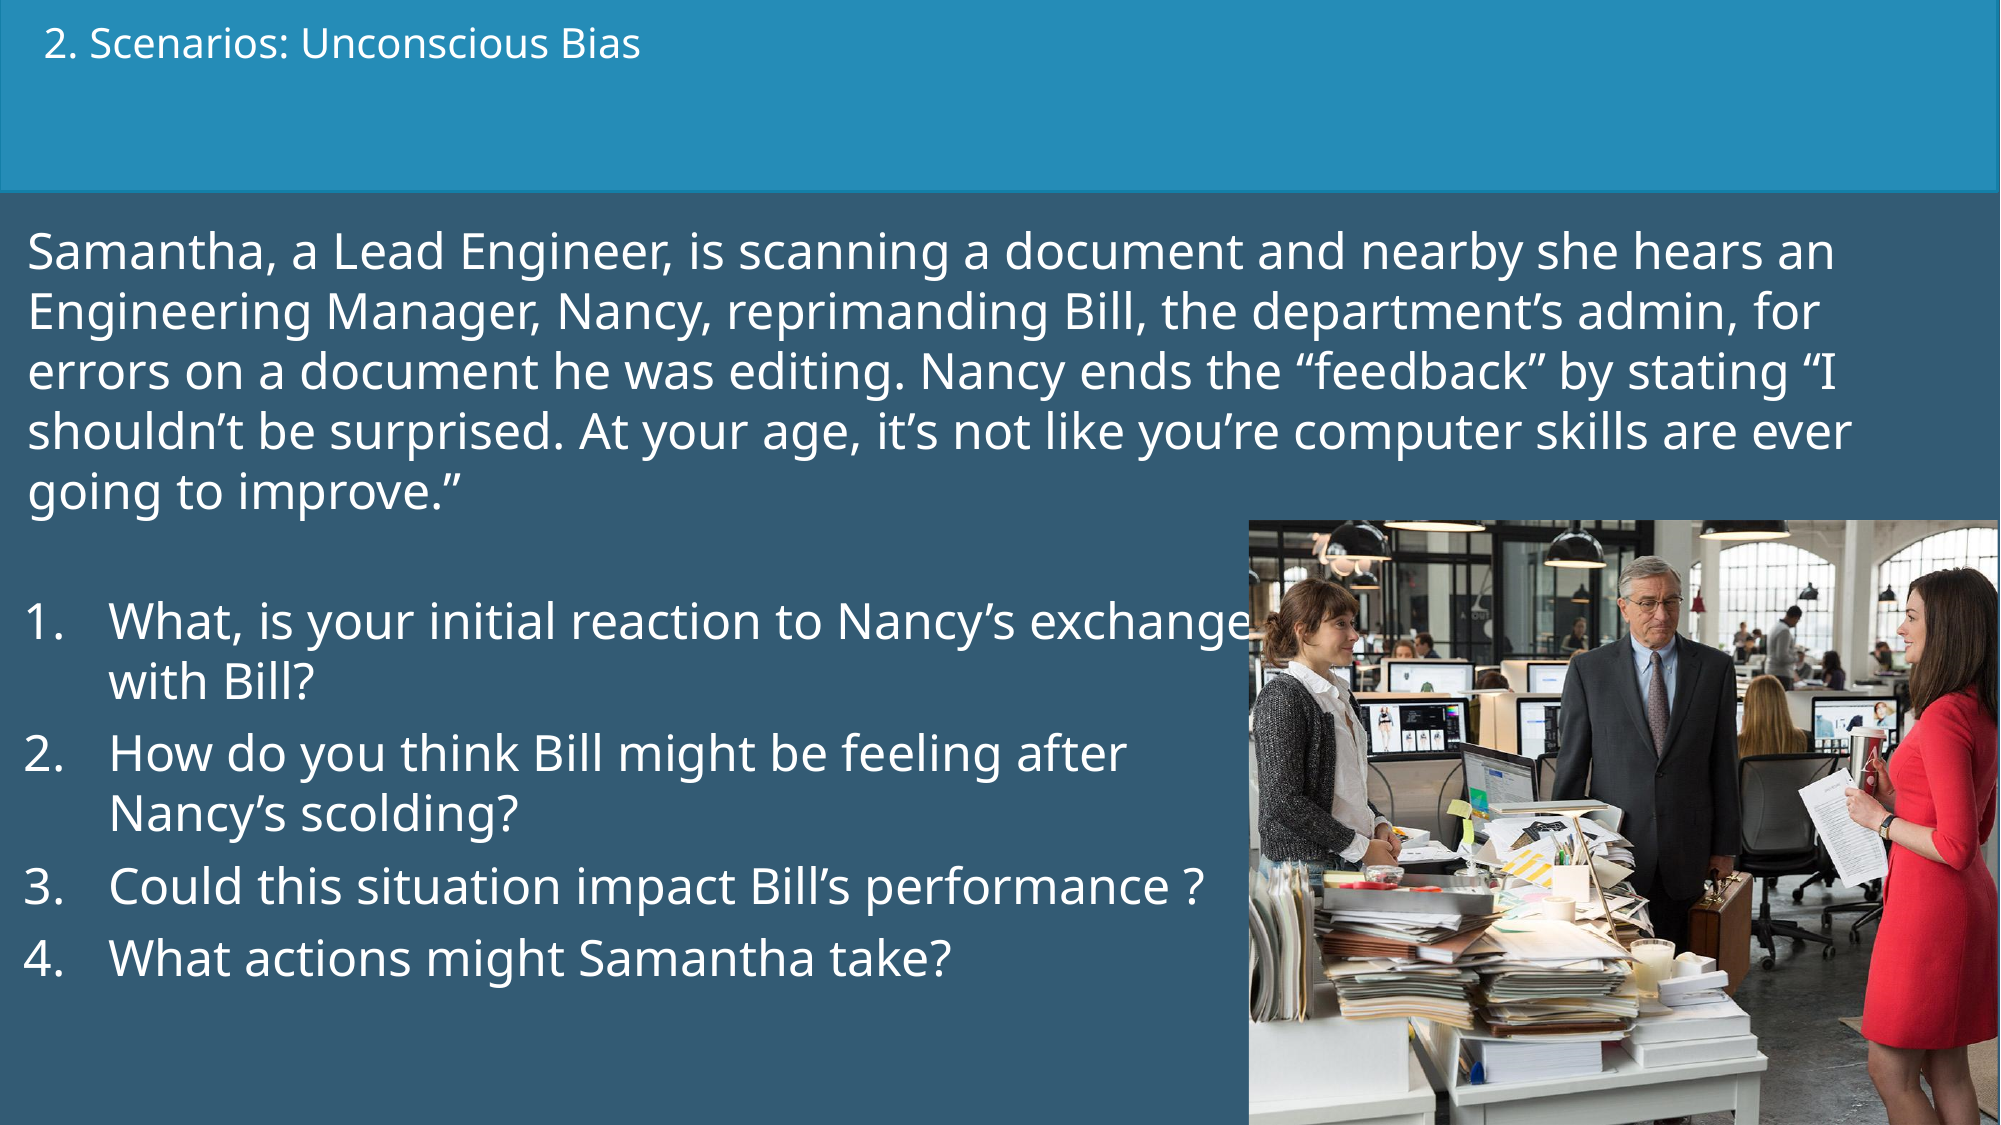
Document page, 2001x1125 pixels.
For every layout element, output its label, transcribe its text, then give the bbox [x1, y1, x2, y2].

text_box 2. Scenarios: Unconscious Bias [28, 9, 657, 75]
text_box Samantha, a Lead Engineer, is scanning a document and nearby she hears an Engineering Manager, Nancy, reprimanding Bill, the department’s admin, for errors on a document he was editing. Nancy ends the “feedback” by stating “I shouldn’t be surprised. At your age, it’s not like you’re computer skills are ever going to improve.” [12, 212, 1986, 527]
text_box What, is your initial reaction to Nancy’s exchange with Bill? How do you think Bill might be feeling after Nancy’s scolding? Could this situation impact Bill’s performance ? What actions might Samantha take? [0, 581, 1248, 995]
picture [1248, 520, 1998, 1125]
text_box [0, 0, 1999, 193]
